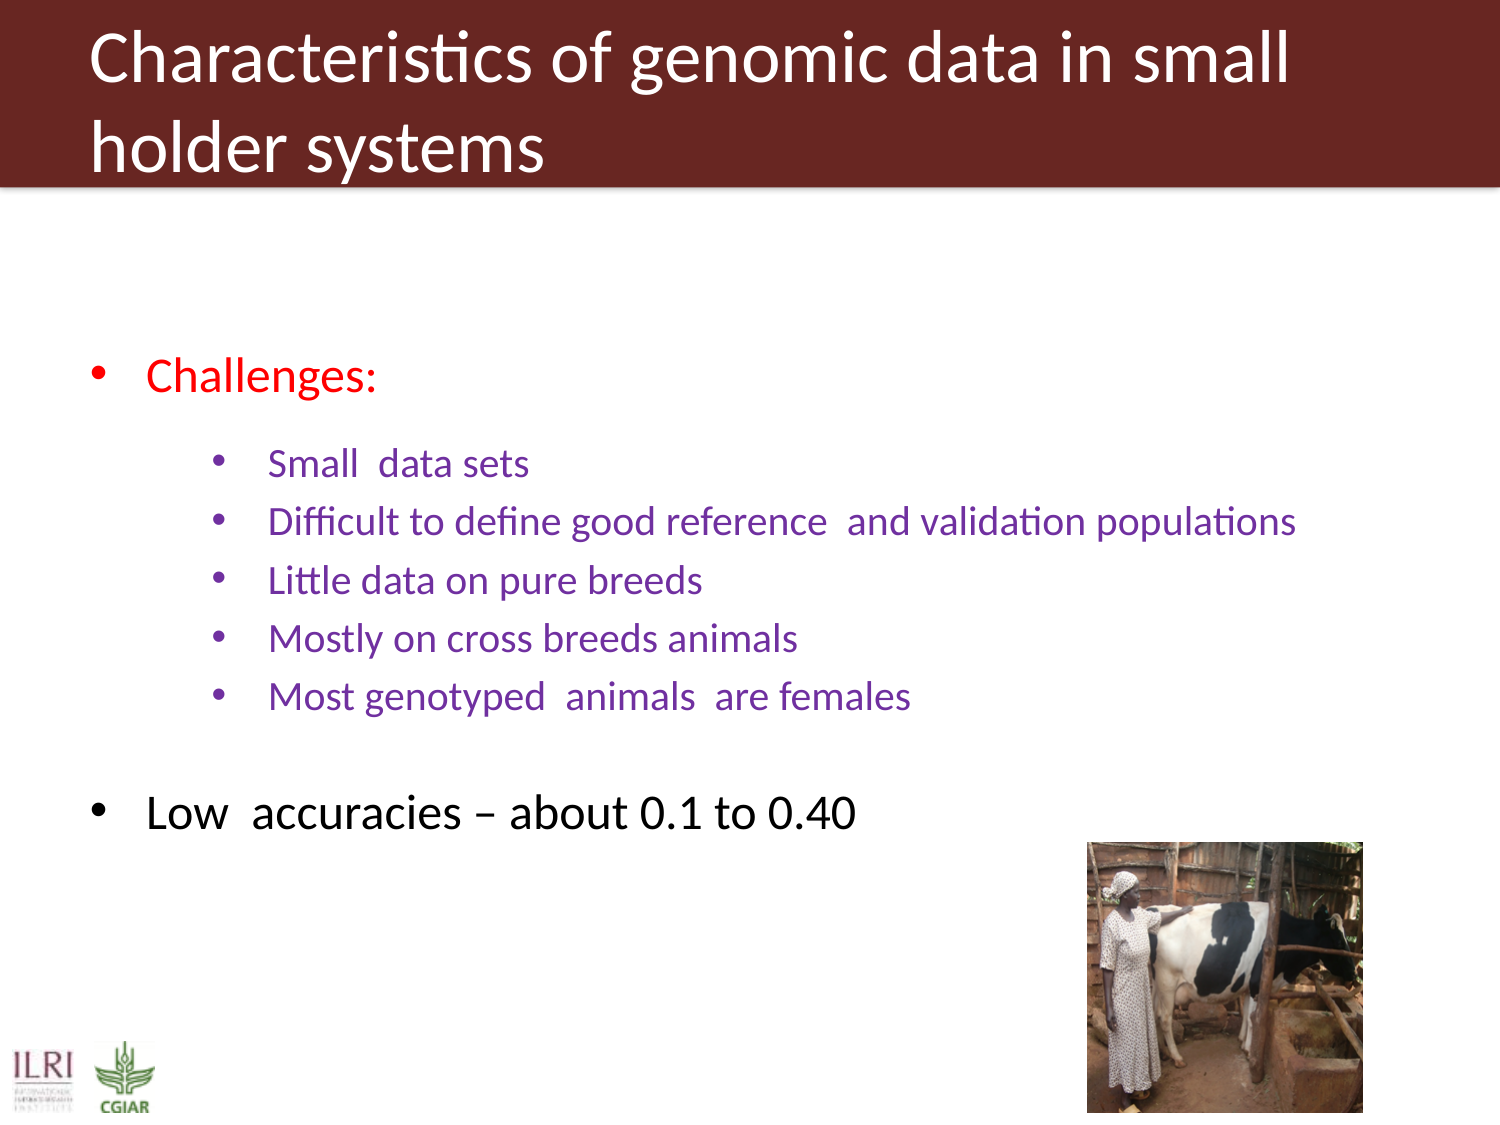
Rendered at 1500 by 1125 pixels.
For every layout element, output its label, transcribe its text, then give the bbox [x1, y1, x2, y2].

picture [1087, 842, 1363, 1113]
picture [94, 1041, 155, 1113]
list Challenges: Small data sets Difficult to define good reference and validation populations Little data on pure breeds Mostly on cross breeds animals Most genotyped animals are females Low accuracies – about 0.1 to 0.40 [75, 275, 1425, 1025]
title Characteristics of genomic data in small holder systems [75, 0, 1425, 188]
picture [12, 1049, 74, 1113]
